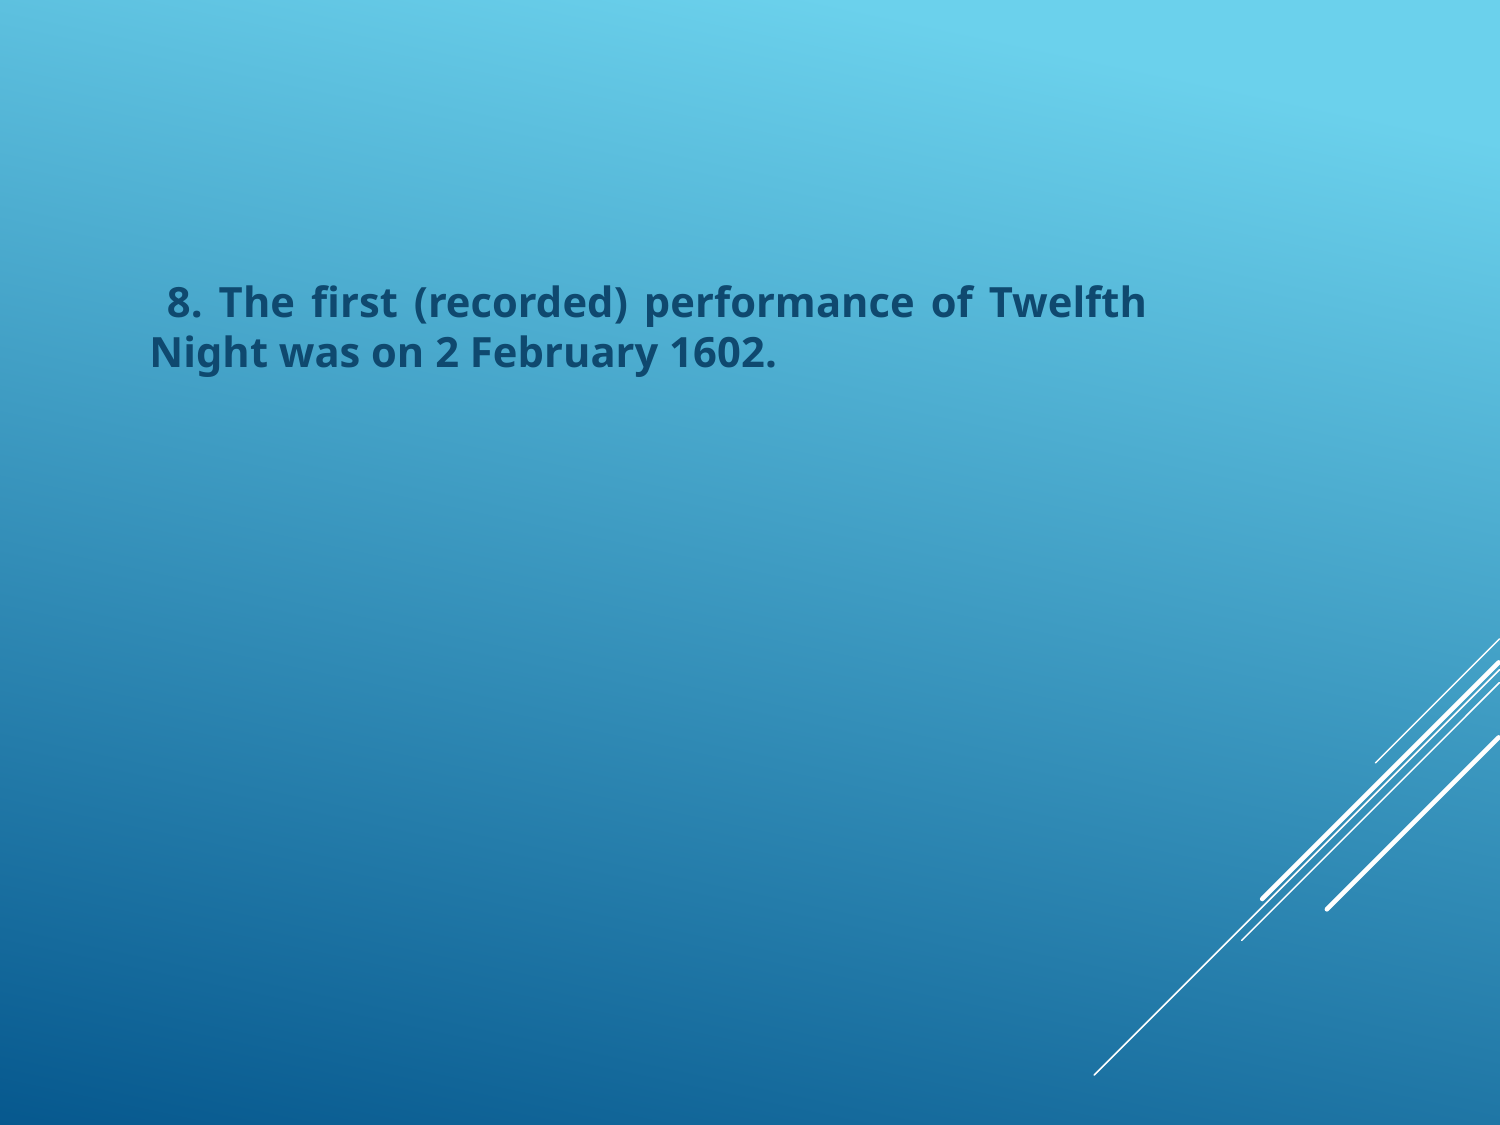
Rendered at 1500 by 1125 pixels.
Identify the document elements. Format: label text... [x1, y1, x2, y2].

list 8. The first (recorded) performance of Twelfth Night was on 2 February 1602. [87, 87, 1163, 706]
